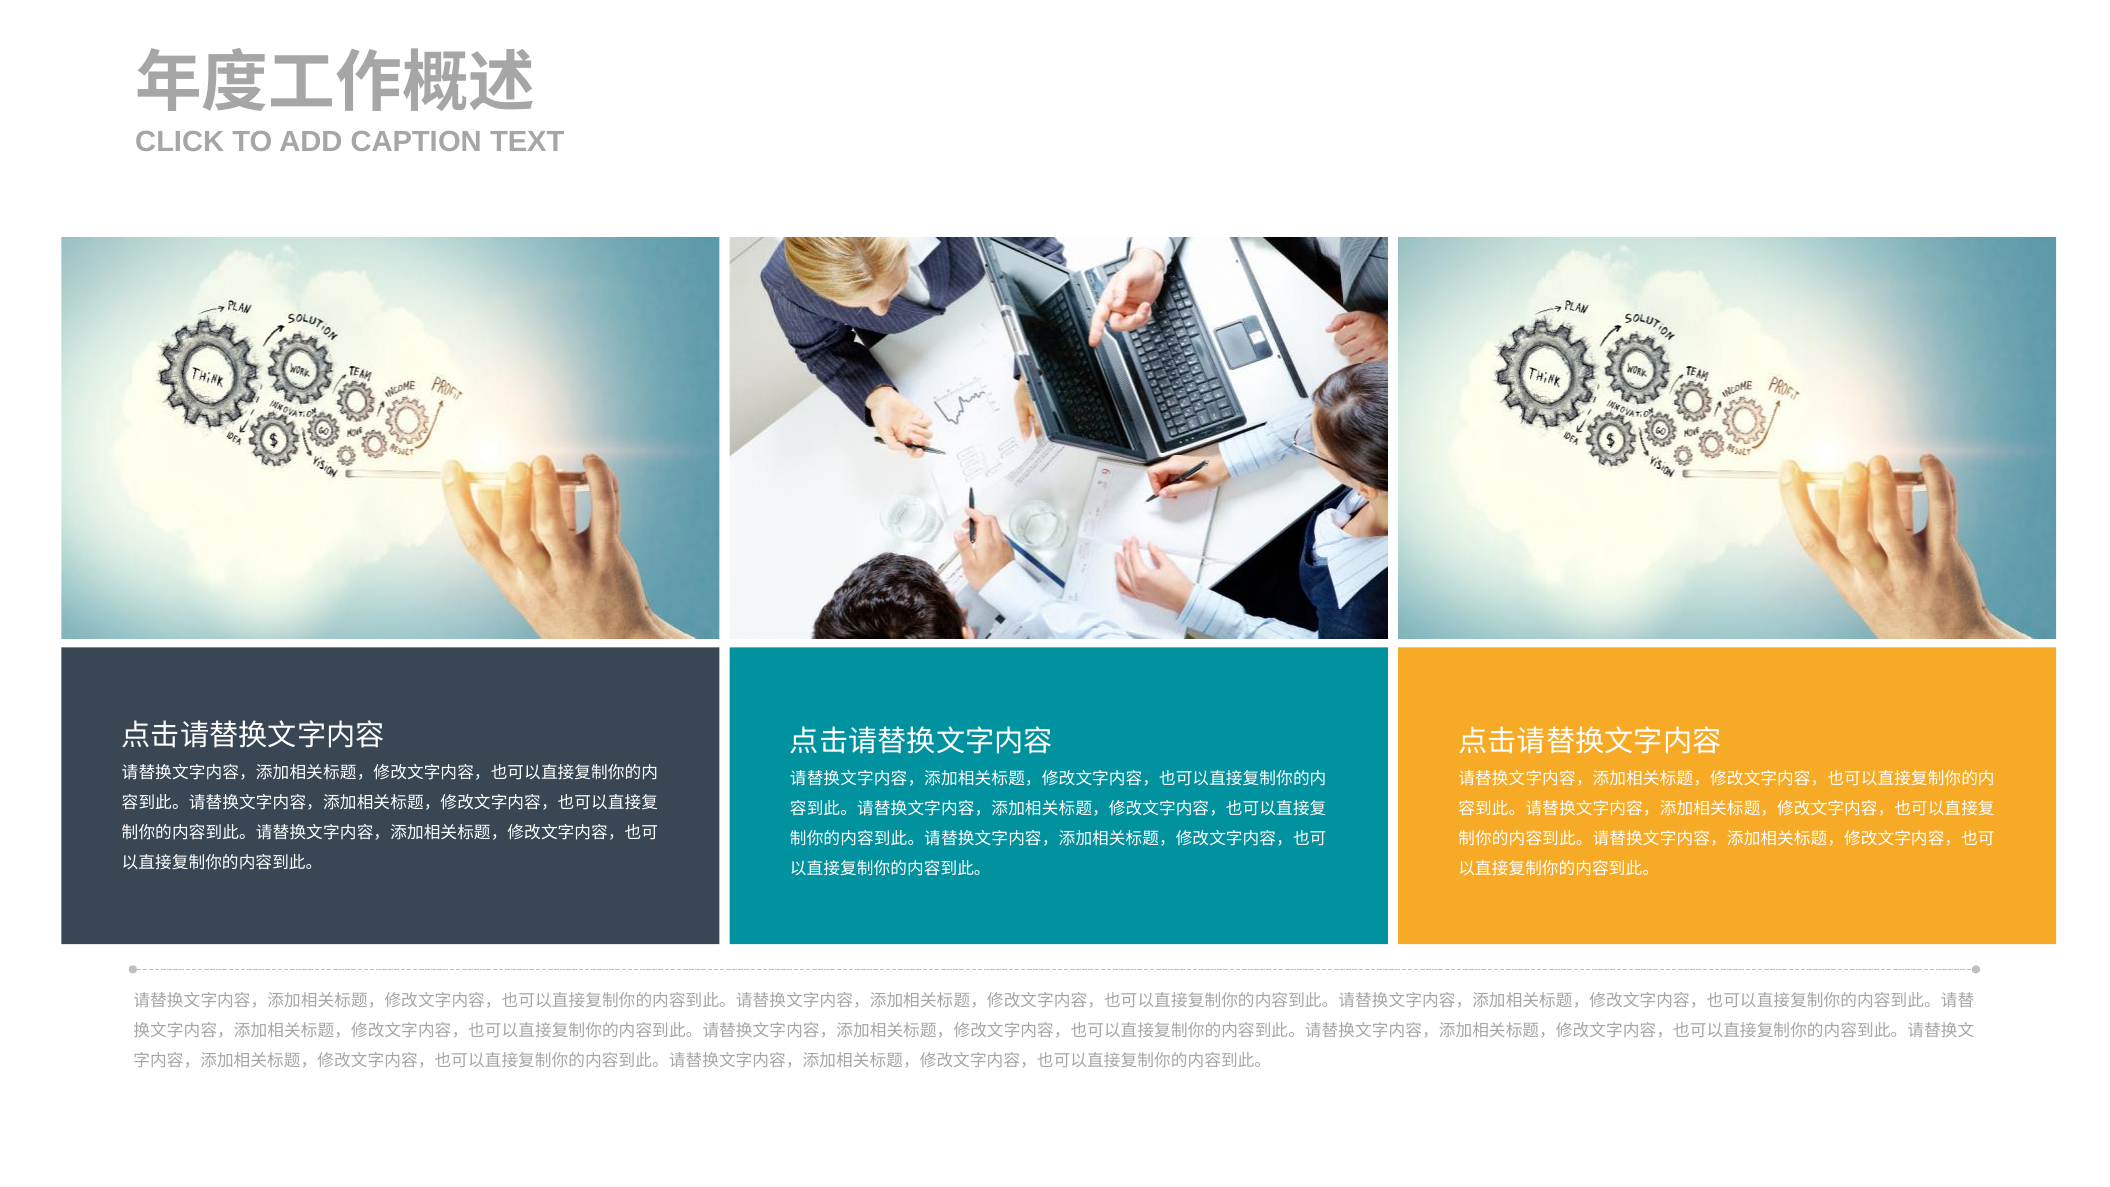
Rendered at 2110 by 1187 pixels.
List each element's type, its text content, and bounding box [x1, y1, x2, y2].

text_box [729, 236, 1389, 640]
text_box [60, 236, 721, 640]
text_box [729, 646, 1389, 945]
text_box [1397, 646, 2057, 945]
text_box 请替换文字内容，添加相关标题，修改文字内容，也可以直接复制你的内容到此。请替换文字内容，添加相关标题，修改文字内容，也可以直接复制你的内容到此。请替换文字内容，添加相关标题，修改文字内容，也可以直接复制你的内容到此。请替换文字内容，添加相关标题，修改文字内容，也可以直接复制你的内容到此。请替换文字内容，添加相关标题，修改文字内容，也可以直接复制你的内容到此。请替换文字内容，添加相关标题，修改文字内容，也可以直接复制你的内容到此。请替换文字内容，添加相关标题，修改文字内容，也可以直接复制你的内容到此。请替换文字内容，添加相关标题，修改文字内容，也可以直接复制你的内容到此。 [133, 979, 1976, 1070]
text_box 点击请替换文字内容 请替换文字内容，添加相关标题，修改文字内容，也可以直接复制你的内容到此。请替换文字内容，添加相关标题，修改文字内容，也可以直接复制你的内容到此。请替换文字内容，添加相关标题，修改文字内容，也可以直接复制你的内容到此。 [121, 716, 659, 872]
text_box 点击请替换文字内容 请替换文字内容，添加相关标题，修改文字内容，也可以直接复制你的内容到此。请替换文字内容，添加相关标题，修改文字内容，也可以直接复制你的内容到此。请替换文字内容，添加相关标题，修改文字内容，也可以直接复制你的内容到此。 [1458, 722, 1996, 878]
text_box 年度工作概述 [135, 38, 596, 119]
text_box [60, 646, 721, 945]
text_box [1397, 236, 2057, 640]
text_box CLICK TO ADD CAPTION TEXT [135, 122, 596, 158]
text_box 点击请替换文字内容 请替换文字内容，添加相关标题，修改文字内容，也可以直接复制你的内容到此。请替换文字内容，添加相关标题，修改文字内容，也可以直接复制你的内容到此。请替换文字内容，添加相关标题，修改文字内容，也可以直接复制你的内容到此。 [789, 722, 1327, 878]
